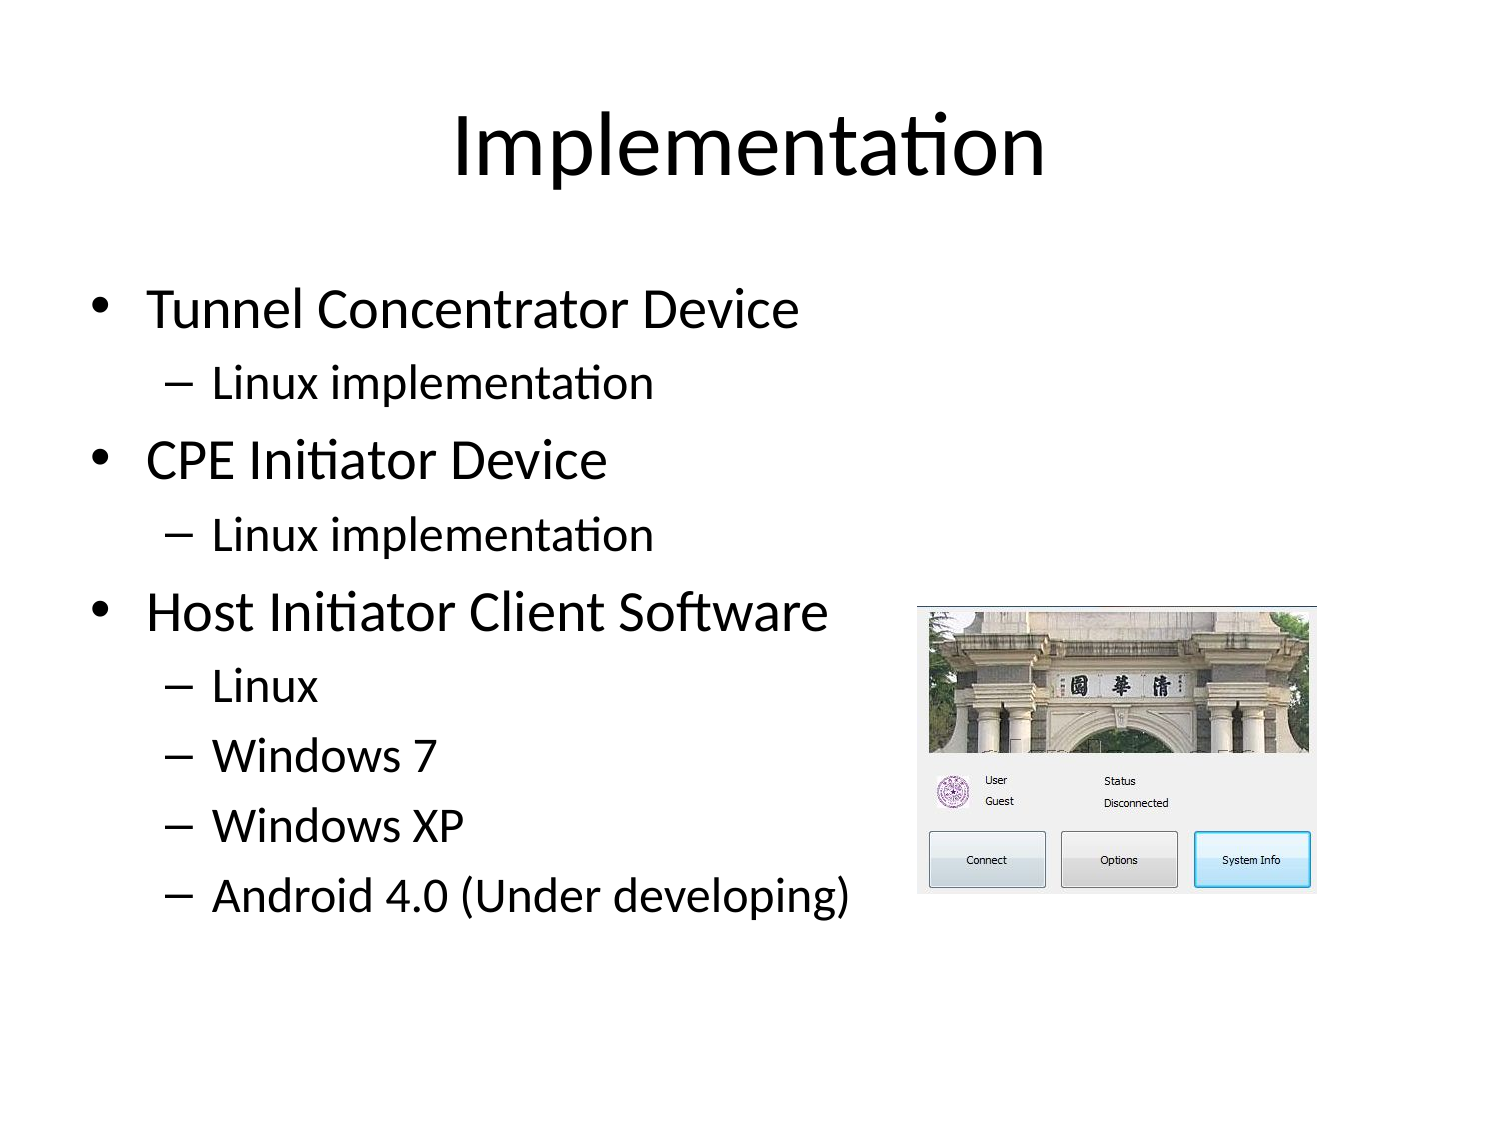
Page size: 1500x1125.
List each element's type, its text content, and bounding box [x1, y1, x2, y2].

list Tunnel Concentrator Device Linux implementation CPE Initiator Device Linux implementation Host Initiator Client Software Linux Windows 7 Windows XP Android 4.0 (Under developing) [75, 262, 1425, 1005]
picture [917, 606, 1318, 894]
title Implementation [75, 45, 1425, 233]
